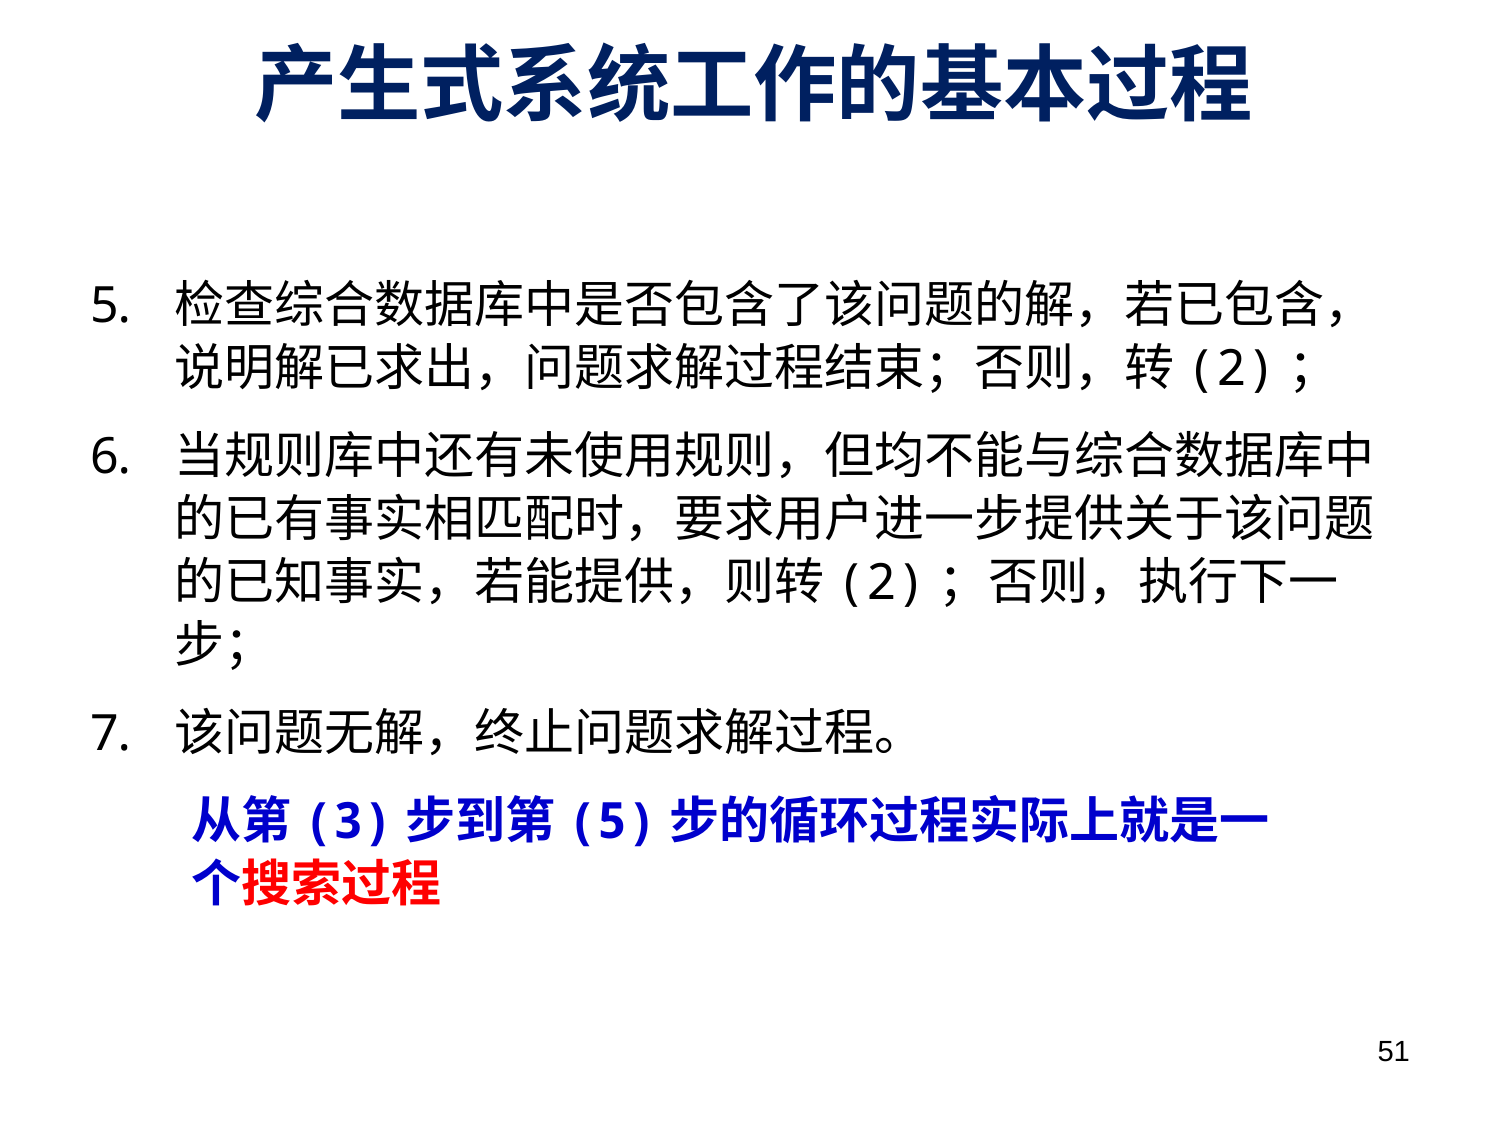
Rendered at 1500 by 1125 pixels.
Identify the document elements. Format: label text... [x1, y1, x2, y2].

text_box 从第(3)步到第(5)步的循环过程实际上就是一个搜索过程 [177, 778, 1294, 919]
list 检查综合数据库中是否包含了该问题的解，若已包含，说明解已求出，问题求解过程结束；否则，转(2)； 当规则库中还有未使用规则，但均不能与综合数据库中的已有事实相匹配时，要求用户进一步提供关于该问题的已知事实，若能提供，则转(2)；否则，执行下一步； 该问题无解，终止问题求解过程。 [75, 262, 1425, 1005]
title 产生式系统工作的基本过程 [53, 36, 1455, 186]
slide_number 51 [1074, 1024, 1425, 1103]
